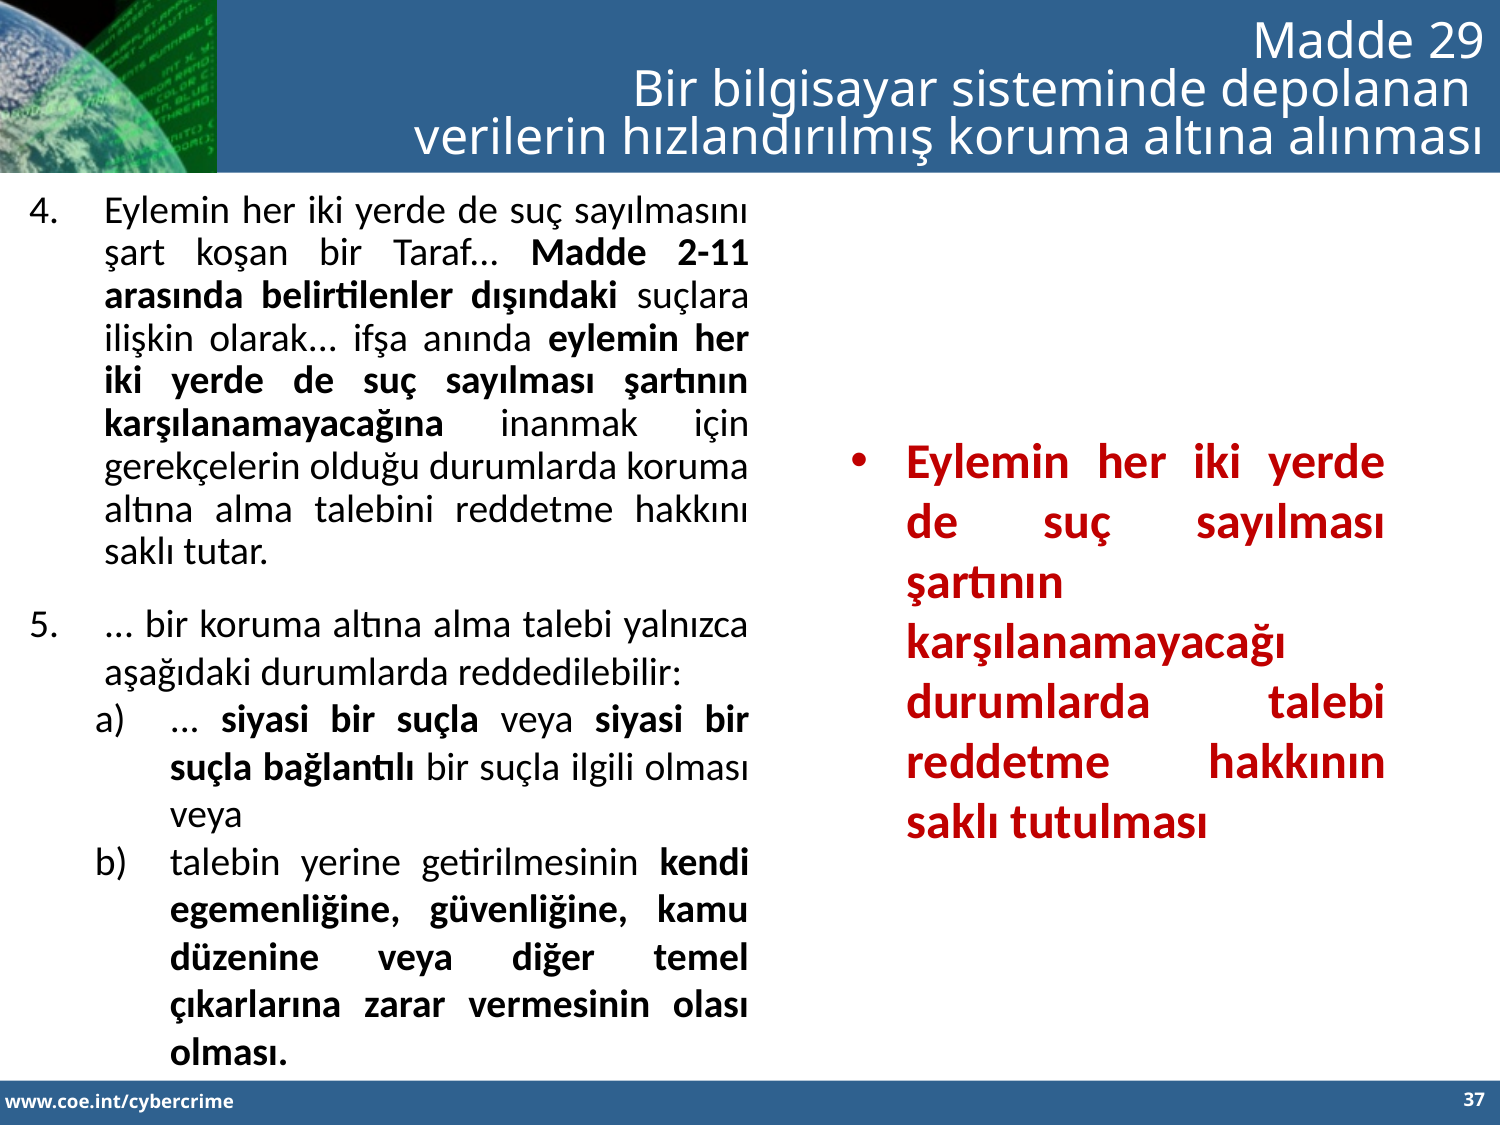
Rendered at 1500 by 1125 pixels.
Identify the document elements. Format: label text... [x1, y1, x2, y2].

text_box Eylemin her iki yerde de suç sayılması şartının karşılanamayacağı durumlarda talebi reddetme hakkının saklı tutulması [835, 421, 1402, 857]
slide_number 37 [1149, 1079, 1500, 1125]
text_box Madde 29 Bir bilgisayar sisteminde depolanan verilerin hızlandırılmış koruma altına alınması [324, 15, 1500, 168]
text_box Eylemin her iki yerde de suç sayılmasını şart koşan bir Taraf... Madde 2-11 arasında belirtilenler dışındaki suçlara ilişkin olarak... ifşa anında eylemin her iki yerde de suç sayılması şartının karşılanamayacağına inanmak için gerekçelerin olduğu durumlarda koruma altına alma talebini reddetme hakkını saklı tutar. ... bir koruma altına alma talebi yalnızca aşağıdaki durumlarda reddedilebilir: ... siyasi bir suçla veya siyasi bir suçla bağlantılı bir suçla ilgili olması veya talebin yerine getirilmesinin kendi egemenliğine, güvenliğine, kamu düzenine veya diğer temel çıkarlarına zarar vermesinin olası olması. [14, 181, 765, 1081]
picture [0, 1, 217, 173]
